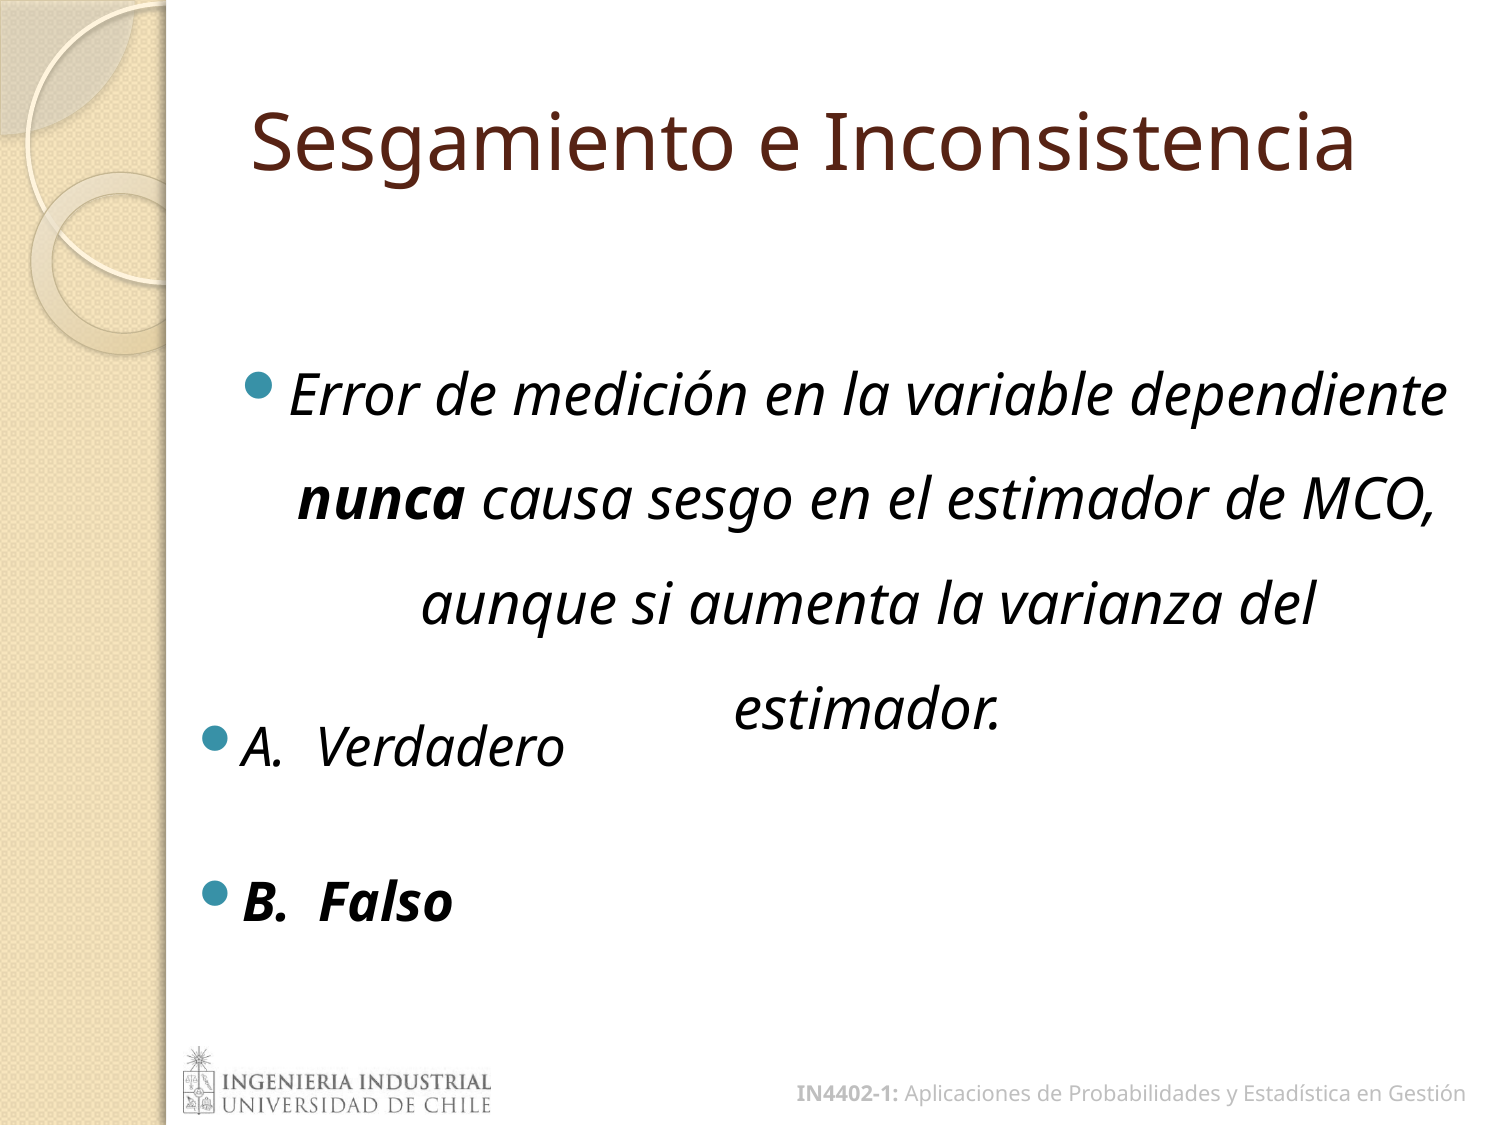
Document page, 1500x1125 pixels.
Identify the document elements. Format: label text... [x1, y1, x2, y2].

list Error de medición en la variable dependiente nunca causa sesgo en el estimador de MCO, aunque si aumenta la varianza del estimador. [206, 314, 1471, 551]
title Sesgamiento e Inconsistencia [235, 45, 1466, 233]
picture [183, 1046, 491, 1115]
text_box A. Verdadero B. Falso [171, 704, 787, 941]
